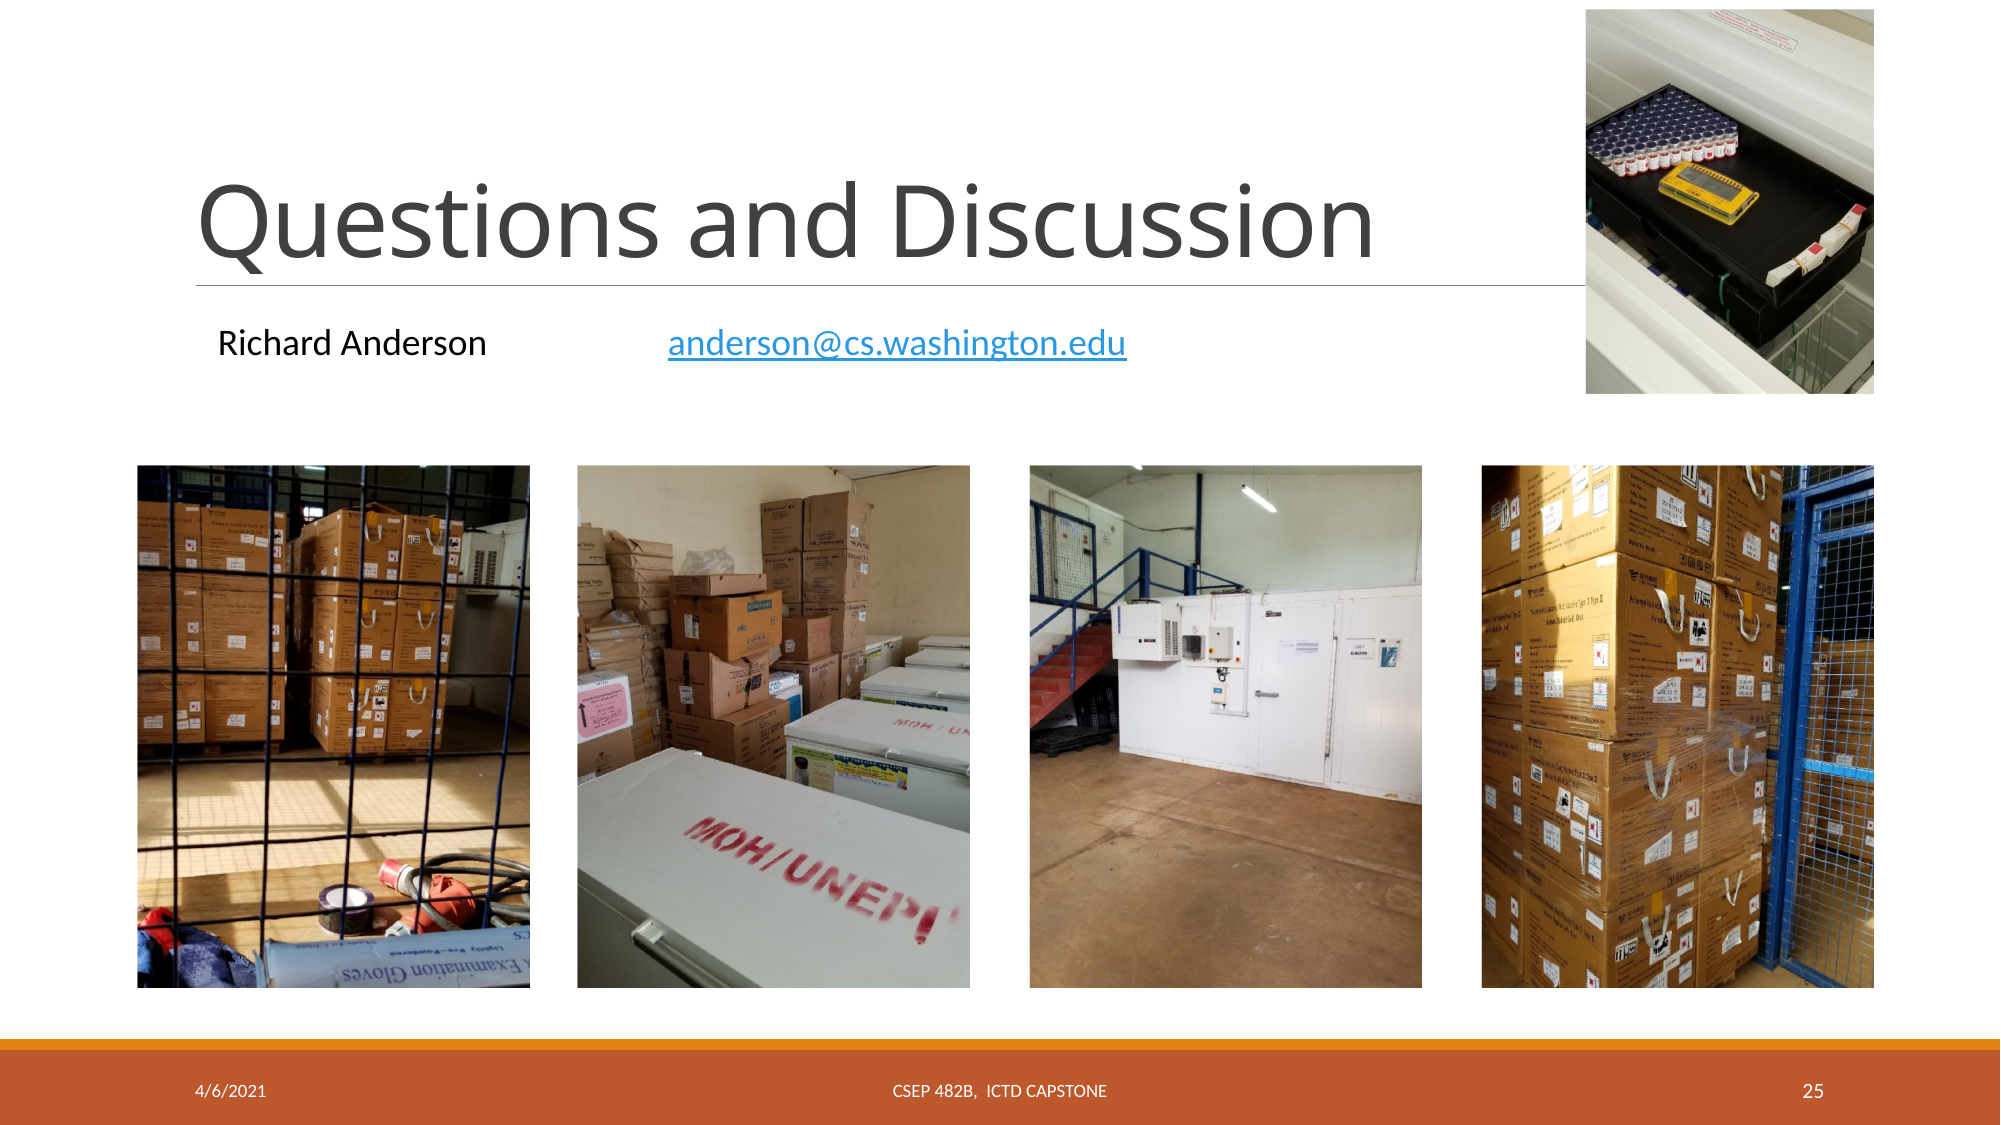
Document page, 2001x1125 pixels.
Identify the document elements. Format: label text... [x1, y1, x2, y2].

text_box Richard Anderson anderson@cs.washington.edu [203, 310, 1382, 416]
picture [1586, 10, 1874, 57]
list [1537, 57, 1923, 347]
footer CSEP 482B, ICTD Capstone [604, 1059, 1396, 1120]
title Questions and Discussion [180, 47, 1585, 285]
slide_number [180, 1059, 586, 1120]
picture [1586, 347, 1874, 393]
slide_number 25 [1624, 1059, 1840, 1120]
picture [71, 466, 1940, 987]
